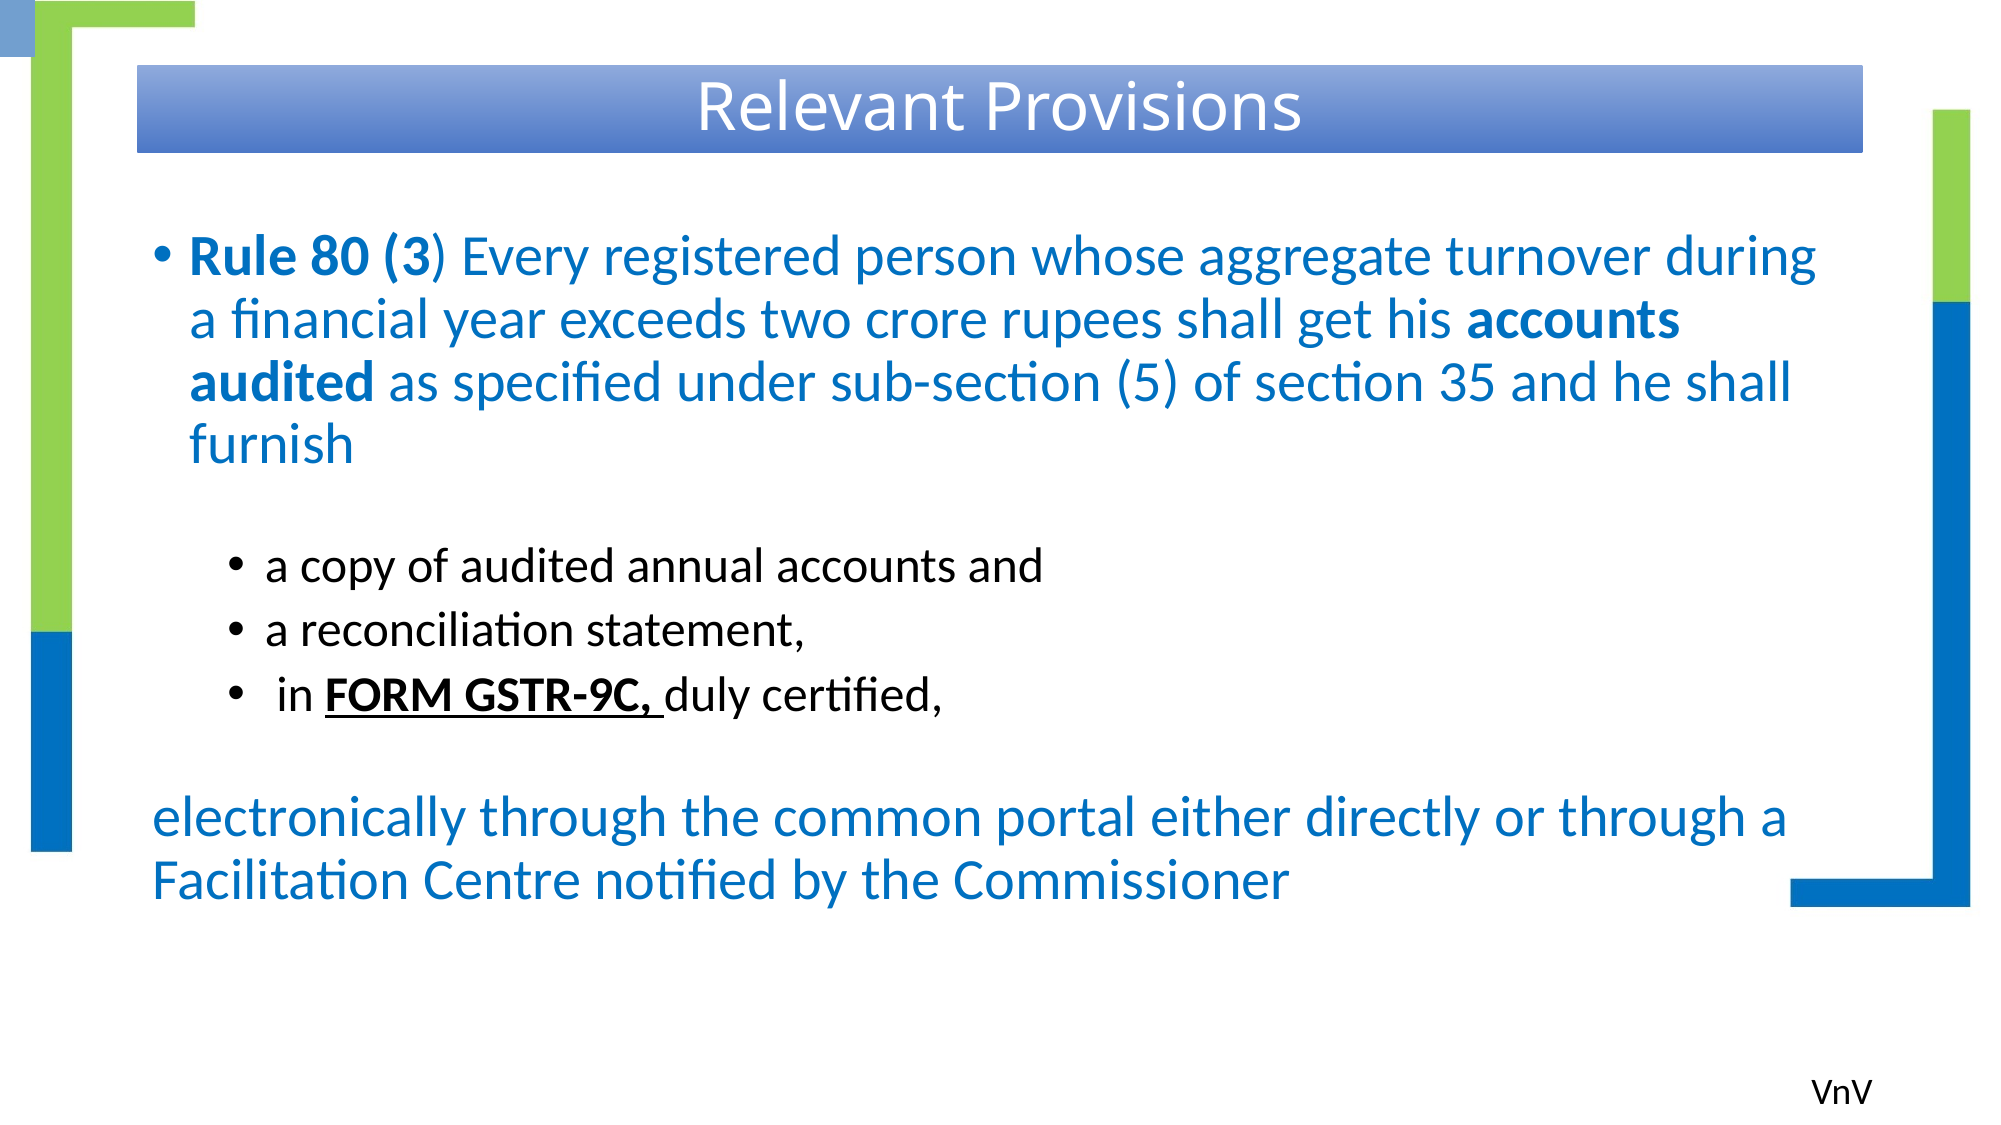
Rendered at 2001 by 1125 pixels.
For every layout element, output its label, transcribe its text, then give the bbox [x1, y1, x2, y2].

picture [0, 0, 2001, 1125]
title Relevant Provisions [137, 65, 1863, 153]
list Rule 80 (3) Every registered person whose aggregate turnover during a financial year exceeds two crore rupees shall get his accounts audited as specified under sub-section (5) of section 35 and he shall furnish a copy of audited annual accounts and a reconciliation statement, in FORM GSTR-9C, duly certified, electronically through the common portal either directly or through a Facilitation Centre notified by the Commissioner [137, 217, 1863, 1045]
